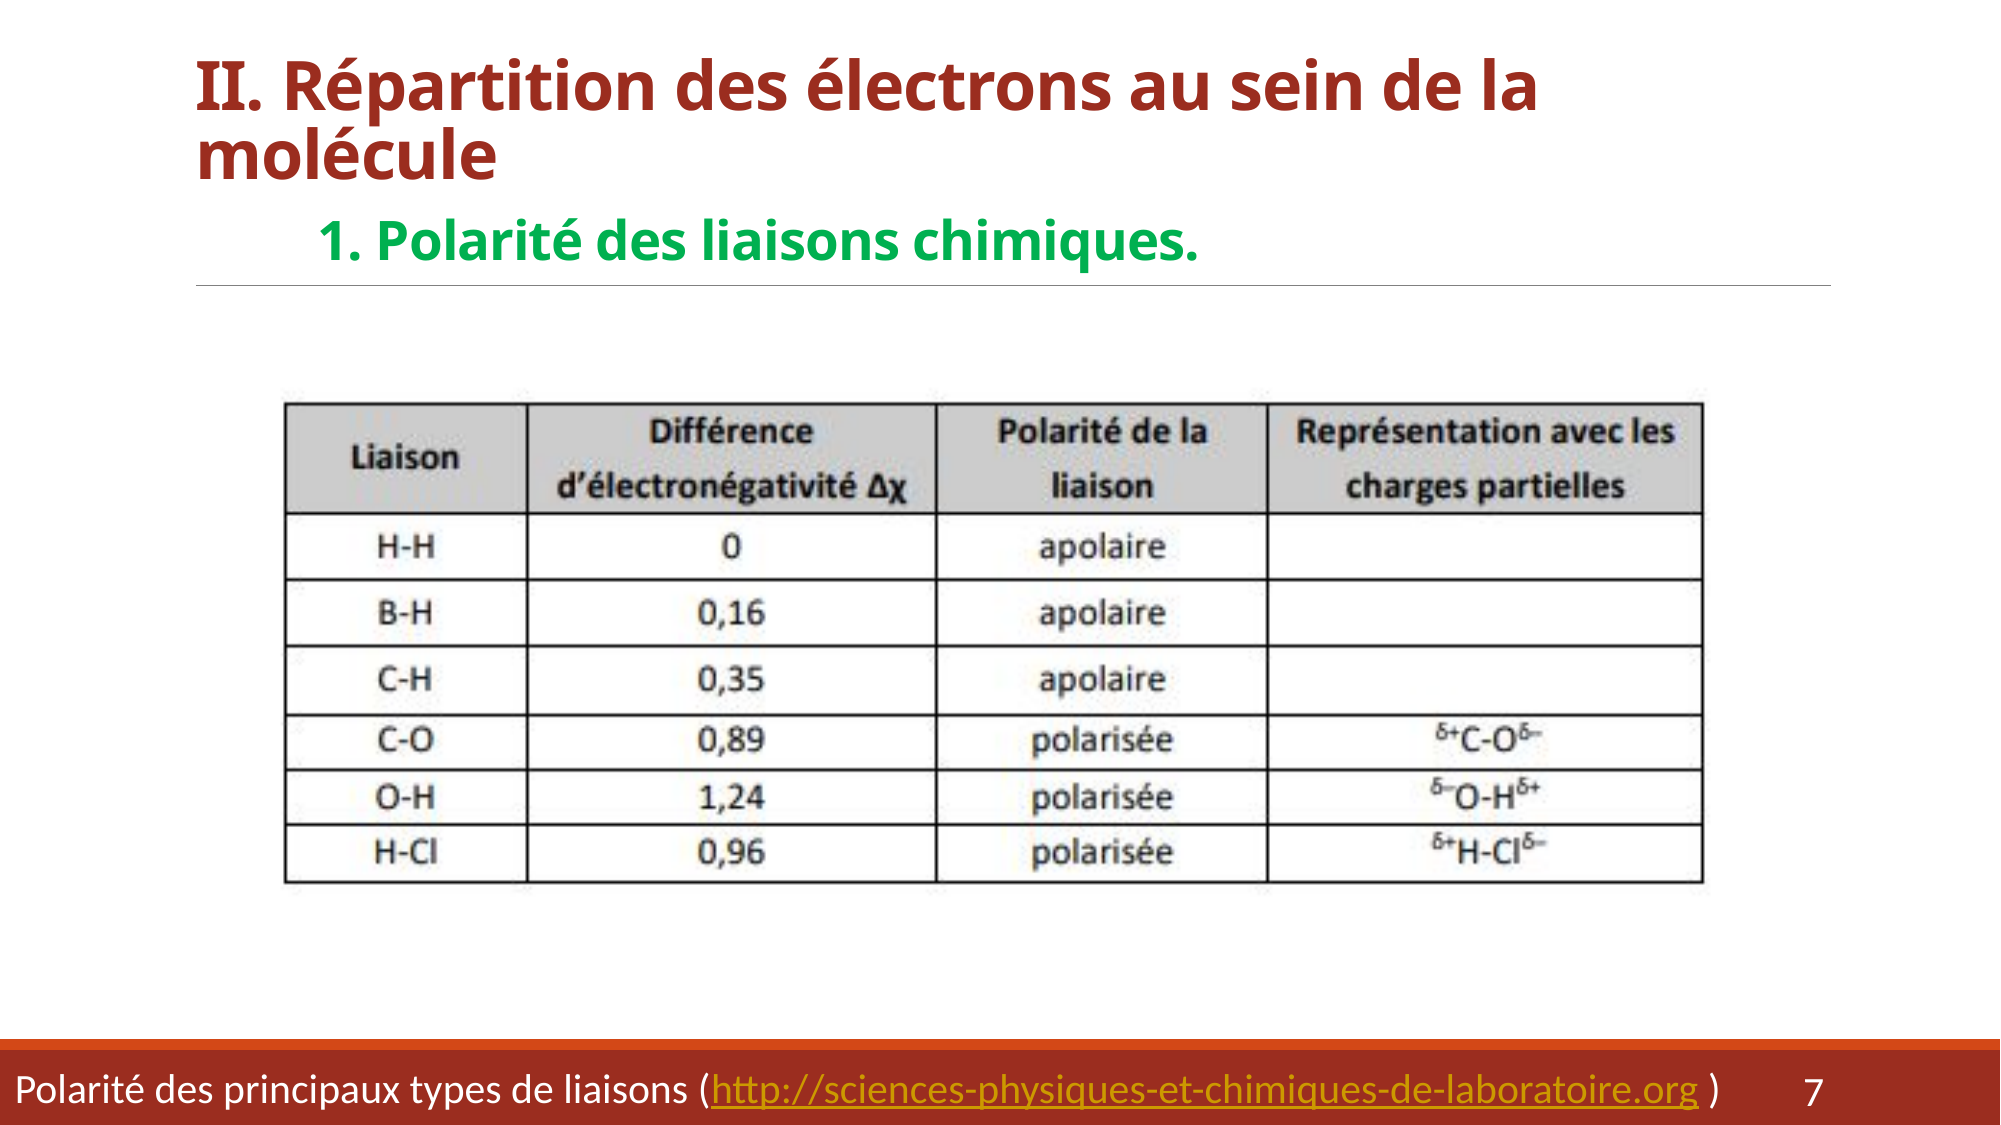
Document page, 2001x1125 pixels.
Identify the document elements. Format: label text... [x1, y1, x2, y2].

text_box Polarité des principaux types de liaisons (http://sciences-physiques-et-chimiques-de-laboratoire.org ) [0, 1053, 1860, 1119]
picture [258, 365, 1751, 926]
text_box II. Répartition des électrons au sein de la molécule 1. Polarité des liaisons chimiques. [179, 46, 1830, 285]
